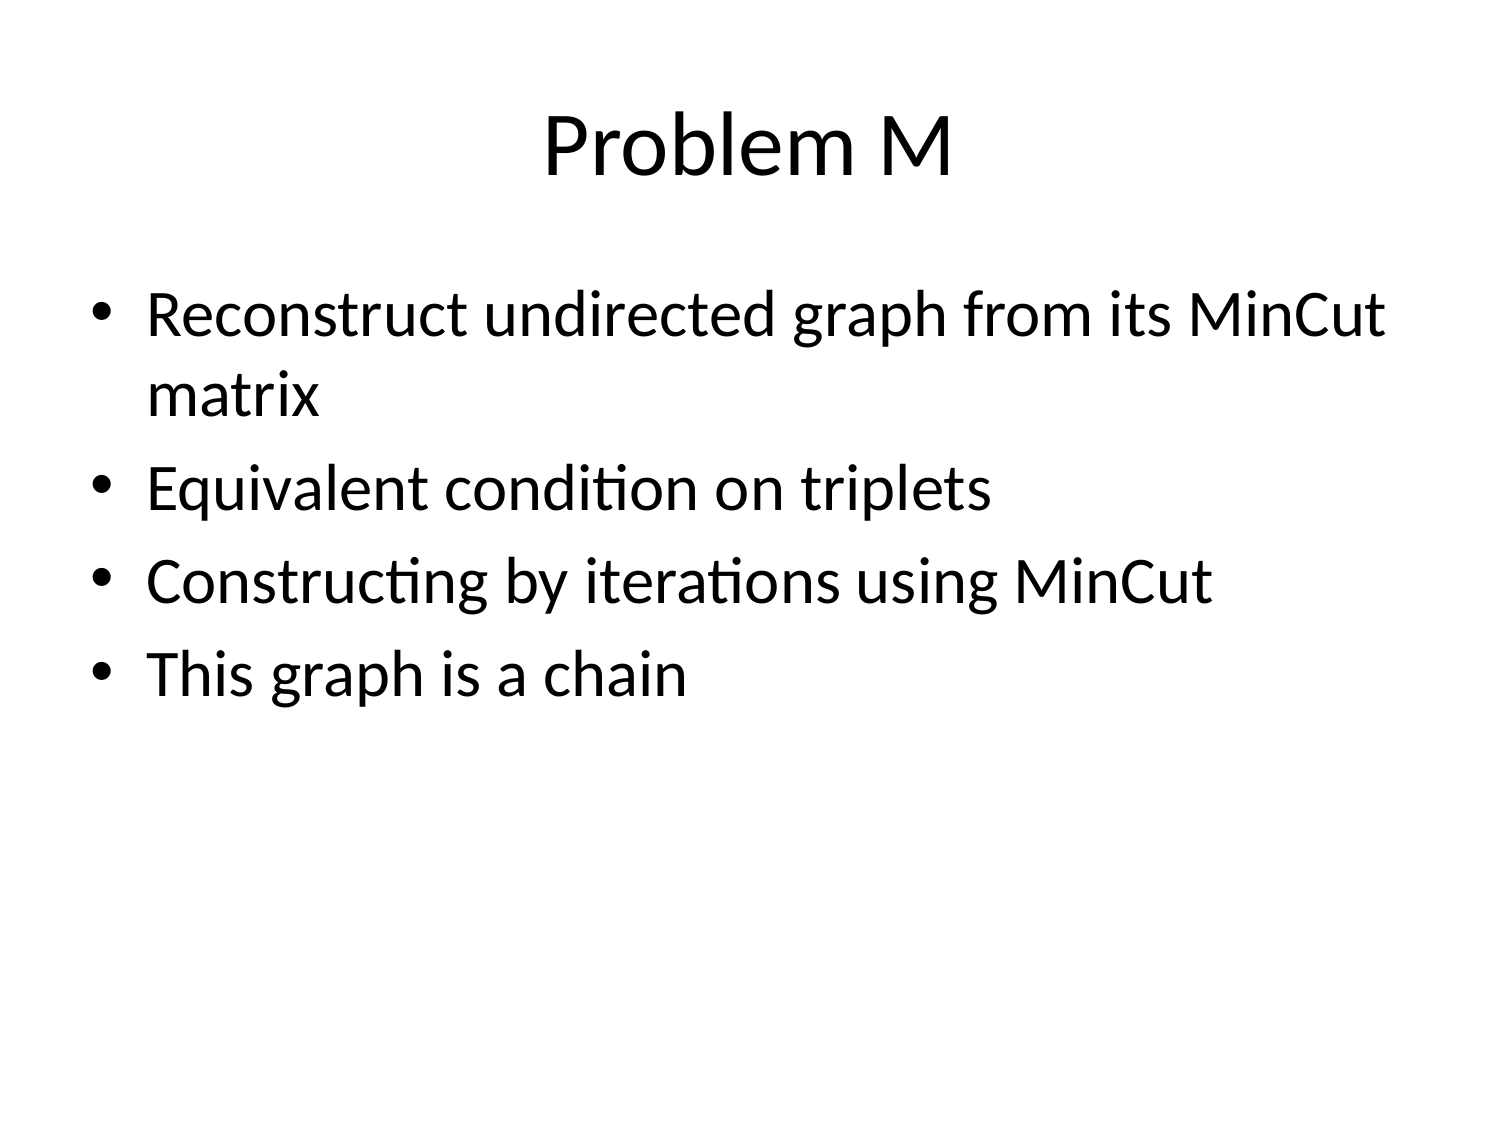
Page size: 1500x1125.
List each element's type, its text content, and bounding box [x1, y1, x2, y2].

list Reconstruct undirected graph from its MinCut matrix Equivalent condition on triplets Constructing by iterations using MinCut This graph is a chain [75, 262, 1425, 1005]
title Problem M [75, 45, 1425, 233]
